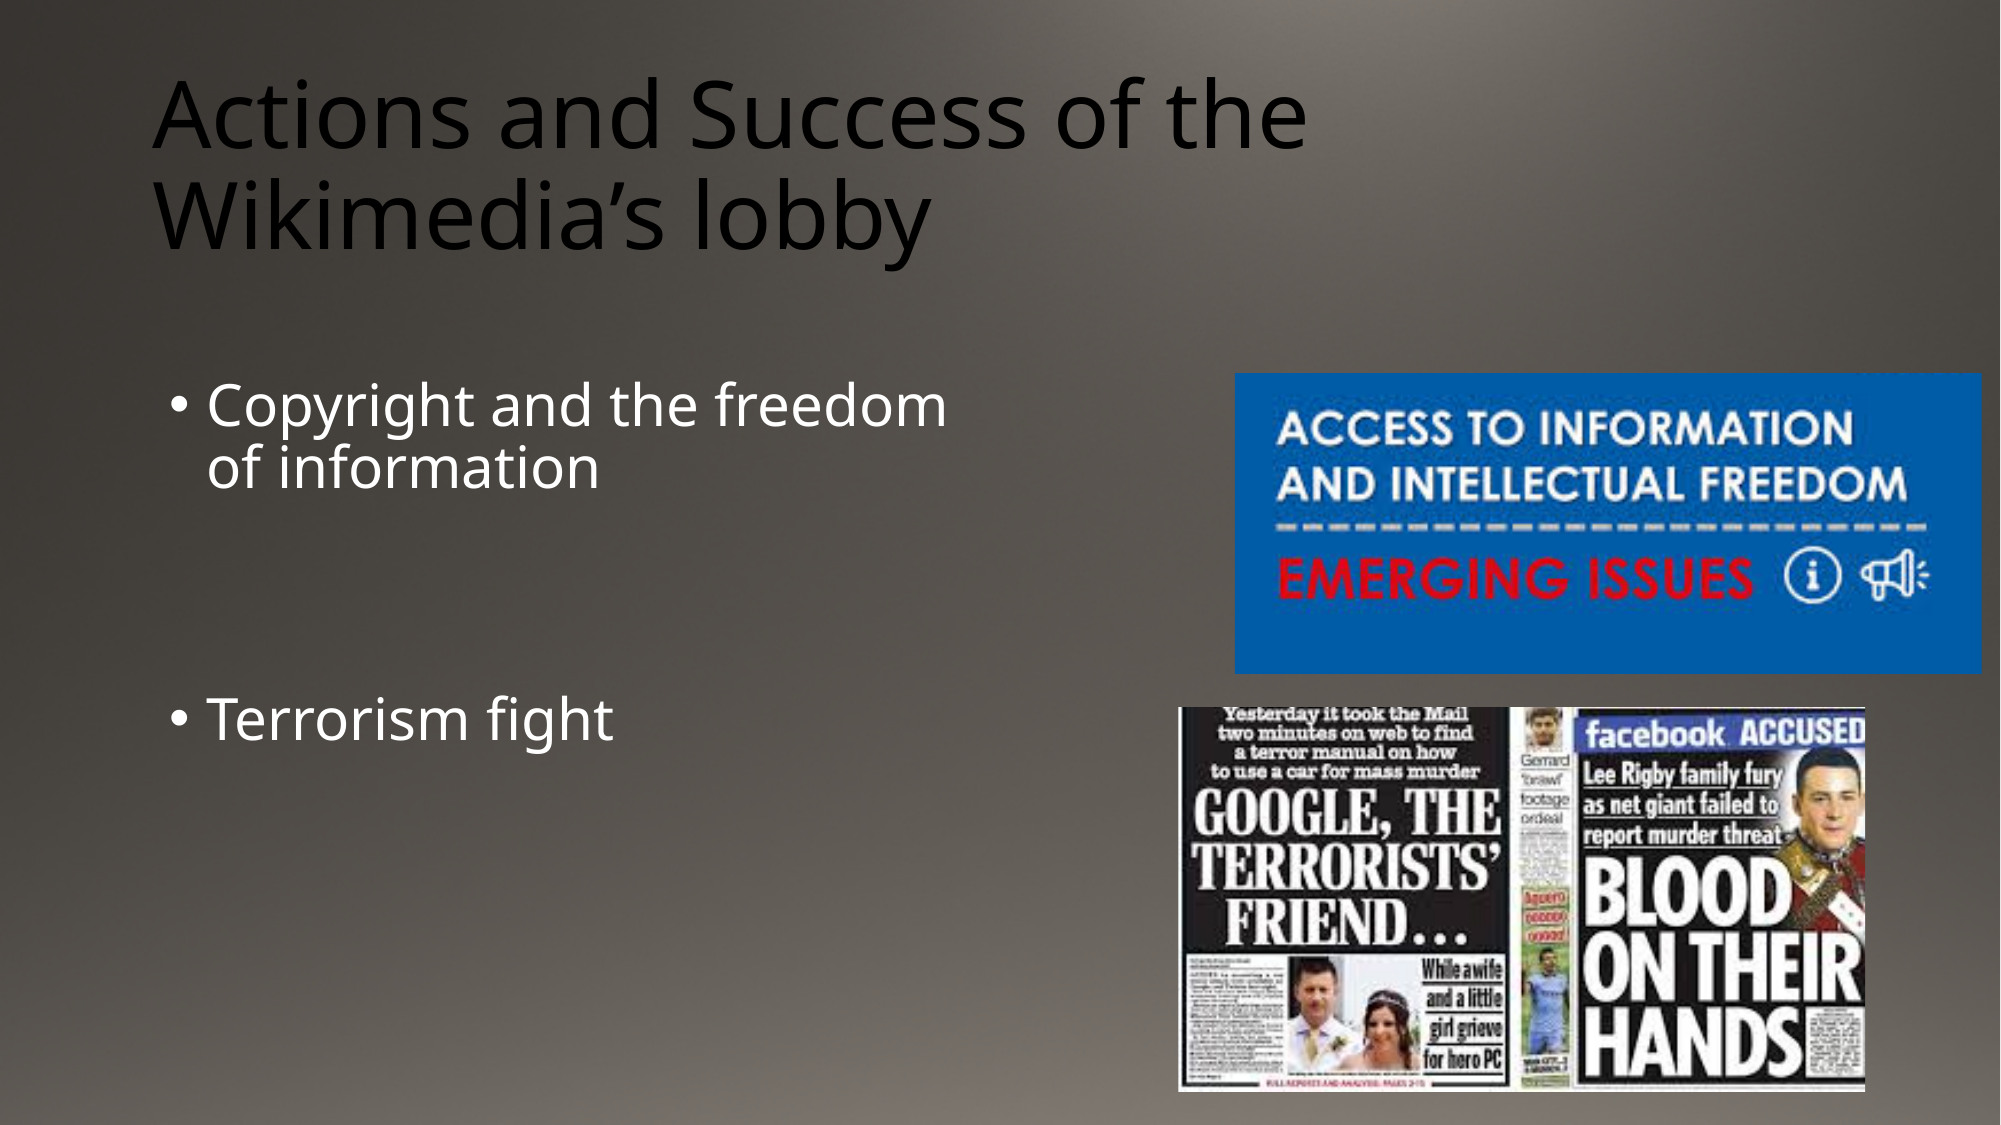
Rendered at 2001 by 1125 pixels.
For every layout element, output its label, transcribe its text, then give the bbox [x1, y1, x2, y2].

list Copyright and the freedom of information Terrorism fight [154, 368, 991, 1036]
title Actions and Success of the Wikimedia’s lobby [137, 59, 1863, 278]
picture [0, 0, 2001, 1125]
